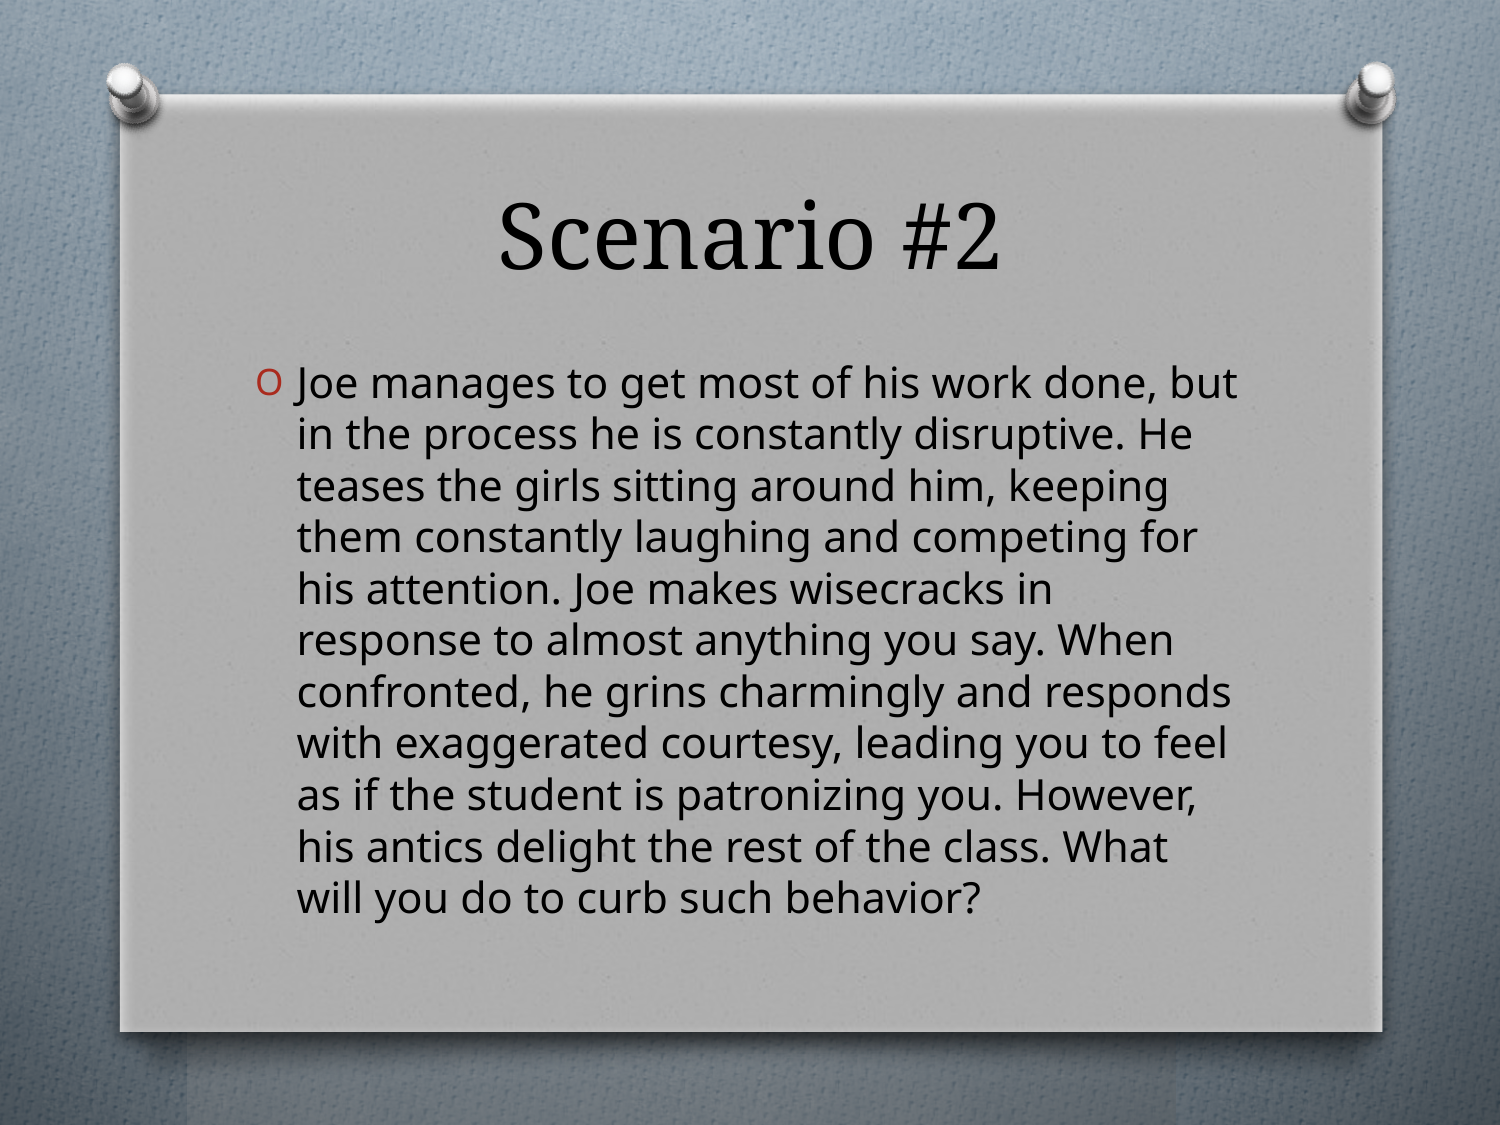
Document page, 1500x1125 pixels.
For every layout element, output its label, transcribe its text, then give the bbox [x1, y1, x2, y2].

picture [75, 29, 198, 153]
title Scenario #2 [179, 134, 1323, 332]
list Joe manages to get most of his work done, but in the process he is constantly disruptive. He teases the girls sitting around him, keeping them constantly laughing and competing for his attention. Joe makes wisecracks in response to almost anything you say. When confronted, he grins charmingly and responds with exaggerated courtesy, leading you to feel as if the student is patronizing you. However, his antics delight the rest of the class. What will you do to curb such behavior? [240, 347, 1257, 939]
picture [1317, 35, 1439, 156]
